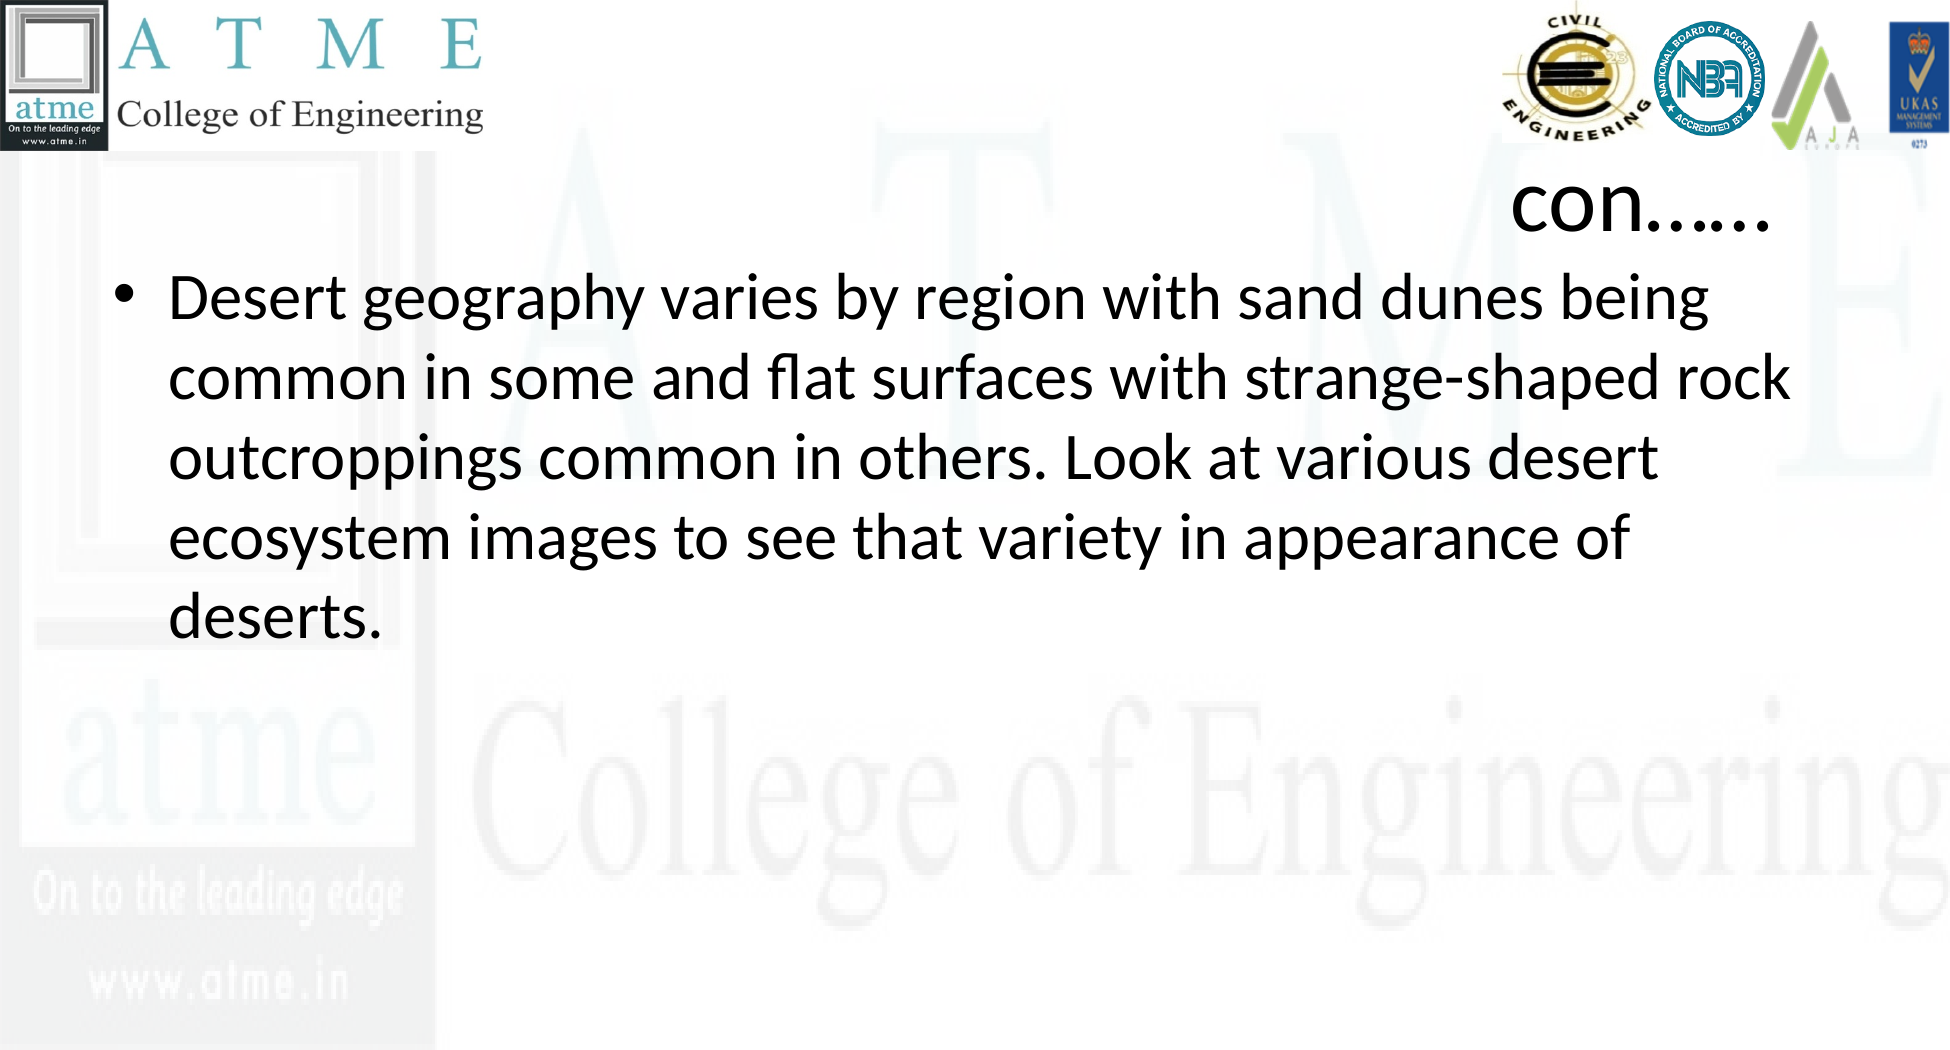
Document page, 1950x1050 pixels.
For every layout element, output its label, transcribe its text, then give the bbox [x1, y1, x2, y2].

picture [1741, 109, 1746, 120]
picture [1753, 88, 1759, 95]
picture [1771, 20, 1950, 151]
picture [1749, 96, 1754, 104]
picture [0, 0, 483, 151]
picture [1713, 20, 1766, 76]
picture [1502, 0, 1653, 144]
picture [1725, 29, 1731, 36]
list Desert geography varies by region with sand dunes being common in some and flat surfaces with strange-shaped rock outcroppings common in others. Look at various desert ecosystem images to see that variety in appearance of deserts. [97, 245, 1853, 938]
picture [1654, 20, 1751, 137]
picture [1713, 82, 1766, 137]
title con…… [1430, 107, 1853, 245]
picture [1719, 124, 1725, 131]
